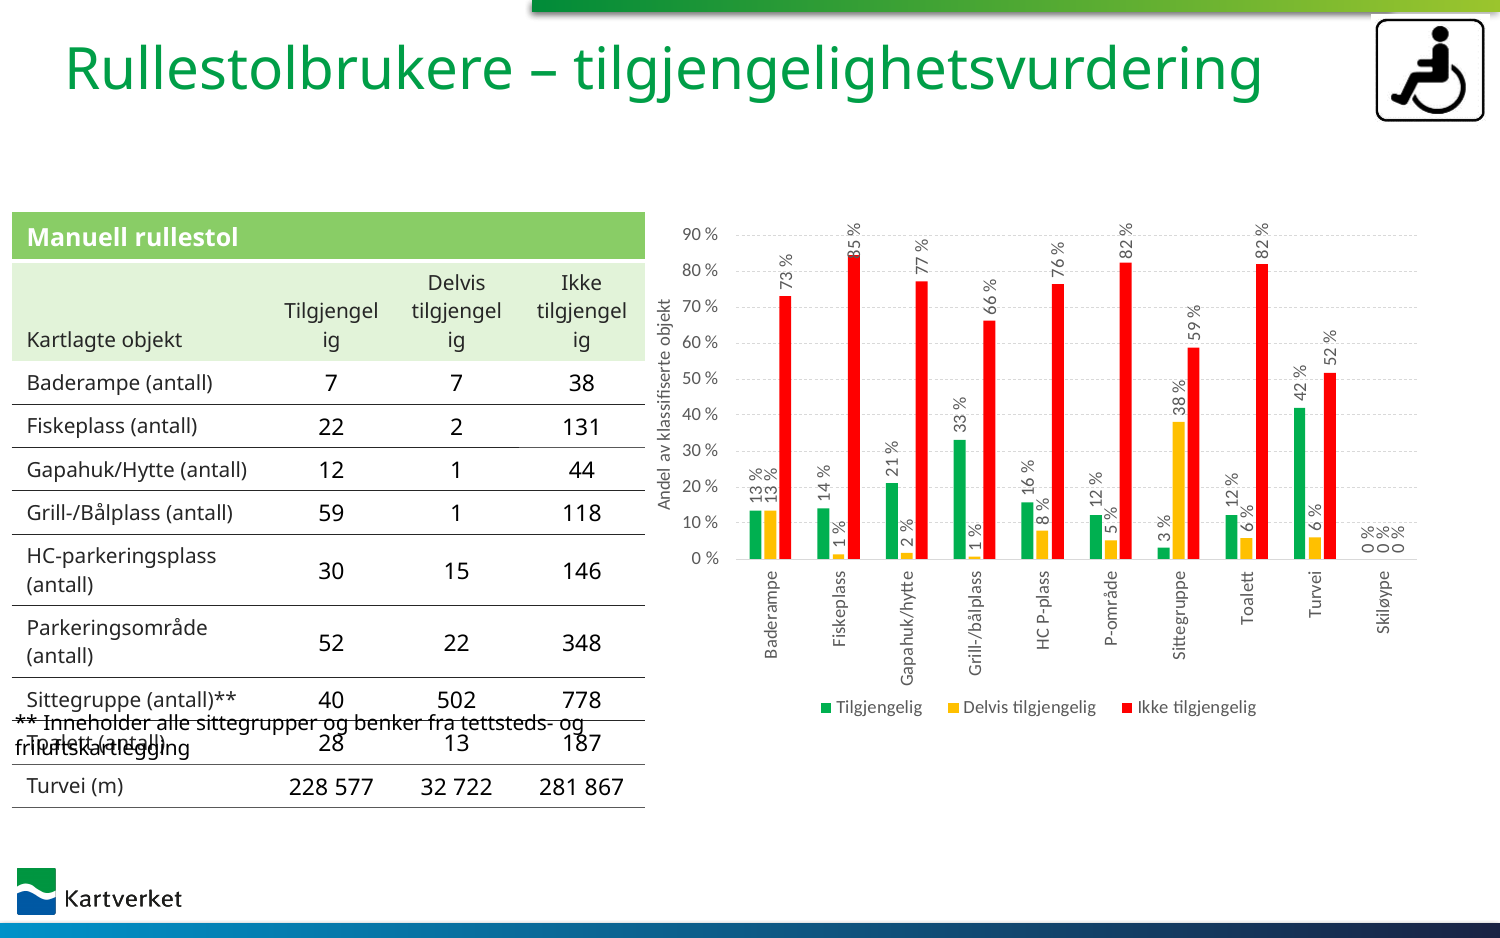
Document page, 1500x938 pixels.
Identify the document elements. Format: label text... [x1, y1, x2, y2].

table_cell 348 [519, 606, 638, 677]
table_cell 12 [269, 448, 394, 490]
table_cell 59 [269, 491, 394, 534]
text_box ** Inneholder alle sittegrupper og benker fra tettsteds- og friluftskartlegging [0, 702, 745, 768]
table_cell Grill-/Bålplass (antall) [12, 491, 269, 534]
table_cell Tilgjengelig [269, 263, 394, 361]
table_cell 15 [394, 535, 519, 605]
table_cell 1 [394, 491, 519, 534]
table_cell 40 [269, 678, 394, 702]
table_cell 7 [394, 361, 519, 404]
table_cell HC-parkeringsplass (antall) [12, 535, 269, 605]
table_cell 2 [394, 405, 519, 447]
table_cell 131 [519, 405, 638, 447]
text_box Rullestolbrukere – tilgjengelighetsvurdering [49, 12, 1372, 109]
table_cell Baderampe (antall) [12, 361, 269, 404]
table_cell 52 [269, 606, 394, 677]
table_cell Turvei (m) [12, 768, 269, 807]
table_cell 44 [519, 448, 638, 490]
table_cell Gapahuk/Hytte (antall) [12, 448, 269, 490]
table_cell 30 [269, 535, 394, 605]
table_cell 7 [269, 361, 394, 404]
table_cell 281 867 [519, 768, 645, 807]
table_header Manuell rullestol [12, 212, 645, 259]
table_cell Kartlagte objekt [12, 263, 269, 361]
table_cell 1 [394, 448, 519, 490]
picture [643, 218, 1427, 728]
table_cell 32 722 [394, 768, 519, 807]
table_cell 118 [519, 491, 638, 534]
table_cell 146 [519, 535, 638, 605]
table_cell 22 [269, 405, 394, 447]
table_cell Ikke tilgjengelig [519, 263, 638, 361]
table_cell Parkeringsområde (antall) [12, 606, 269, 677]
table_cell Delvis tilgjengelig [394, 263, 519, 361]
table_cell 228 577 [269, 768, 394, 807]
table_cell 502 [394, 678, 519, 702]
table_cell Sittegruppe (antall)** [12, 678, 269, 702]
table_cell 778 [519, 678, 638, 702]
table_cell 38 [519, 361, 638, 404]
table_cell Fiskeplass (antall) [12, 405, 269, 447]
picture [1371, 13, 1491, 127]
table_cell 22 [394, 606, 519, 677]
